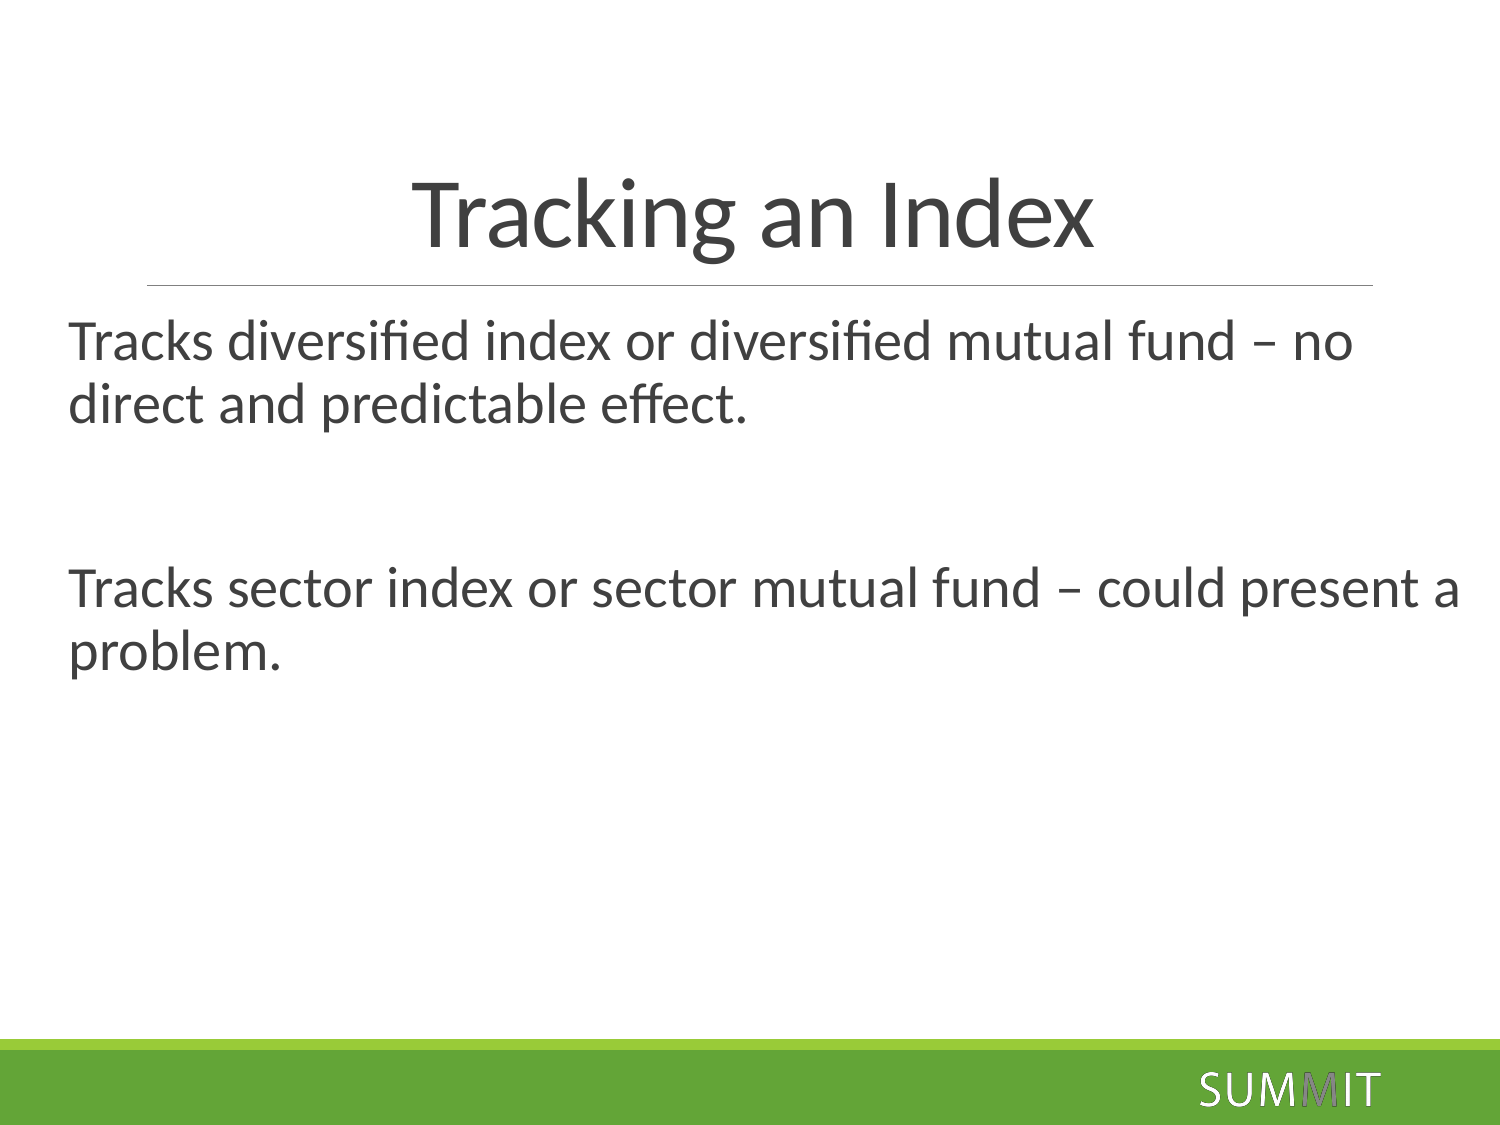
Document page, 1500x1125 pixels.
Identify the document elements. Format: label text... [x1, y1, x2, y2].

picture [1196, 1024, 1386, 1125]
list Tracks diversified index or diversified mutual fund – no direct and predictable effect. Tracks sector index or sector mutual fund – could present a problem. [53, 302, 1479, 963]
title Tracking an Index [135, 47, 1373, 285]
